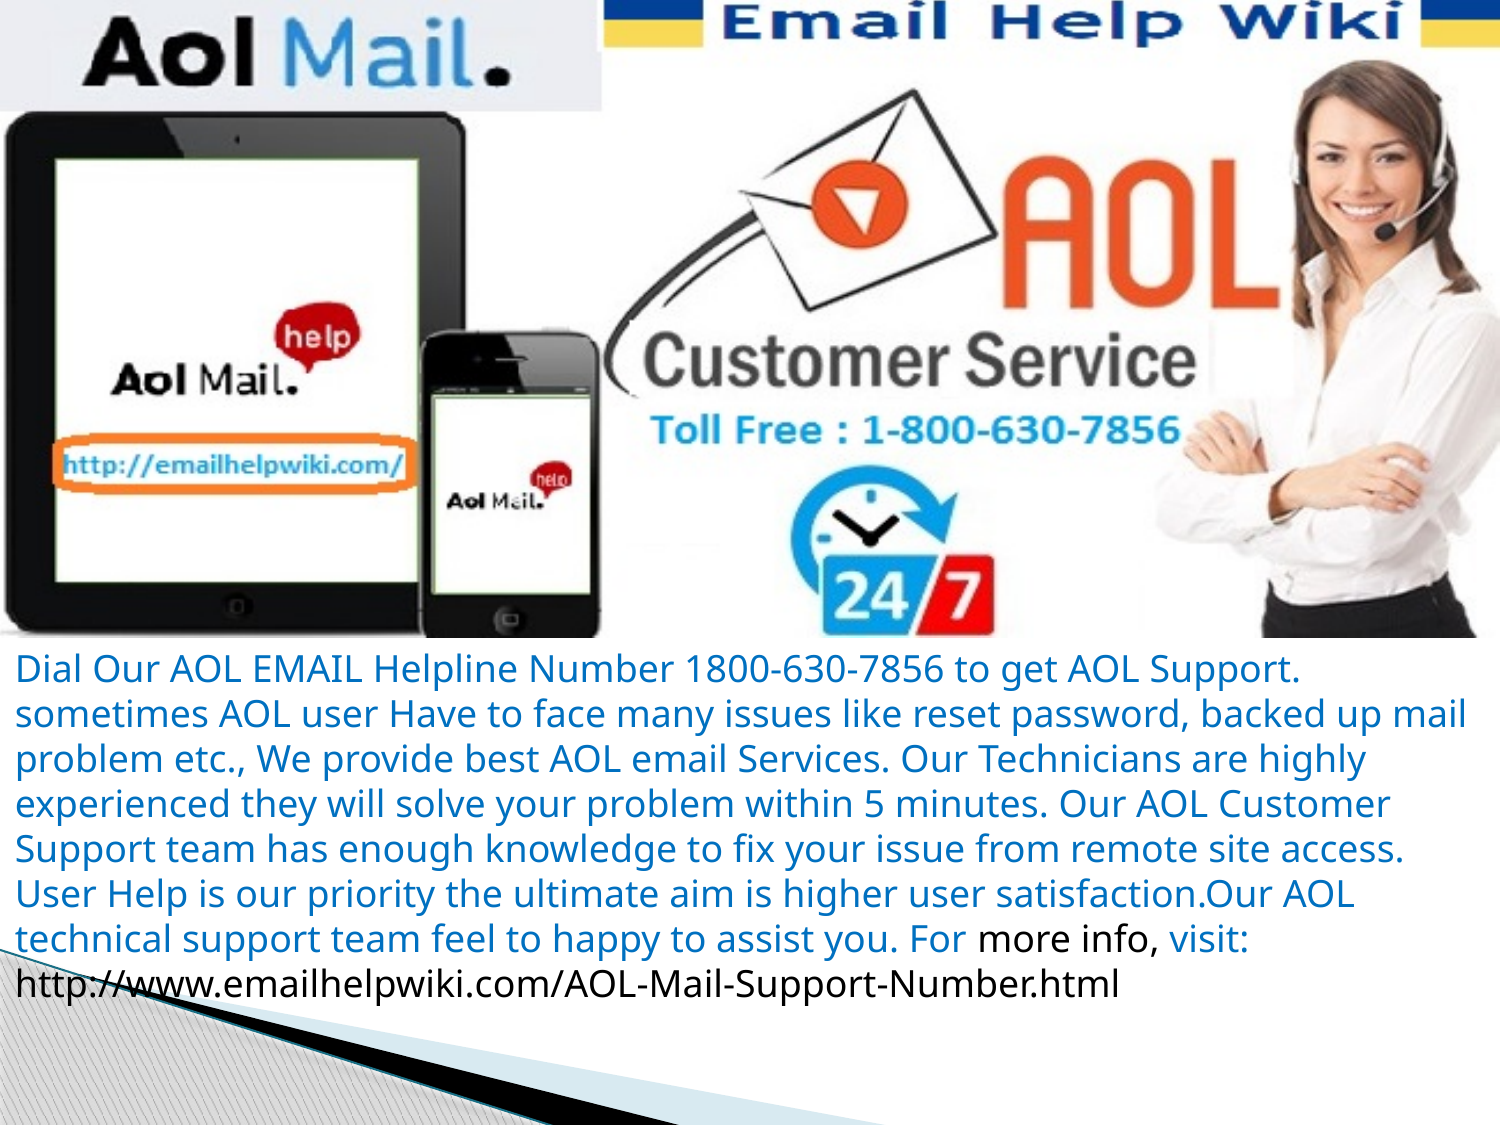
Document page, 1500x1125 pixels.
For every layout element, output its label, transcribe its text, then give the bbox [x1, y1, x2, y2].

text_box Dial Our AOL EMAIL Helpline Number 1800-630-7856 to get AOL Support. sometimes AOL user Have to face many issues like reset password, backed up mail problem etc., We provide best AOL email Services. Our Technicians are highly experienced they will solve your problem within 5 minutes. Our AOL Customer Support team has enough knowledge to fix your issue from remote site access. User Help is our priority the ultimate aim is higher user satisfaction.Our AOL technical support team feel to happy to assist you. For more info, visit: http://www.emailhelpwiki.com/AOL-Mail-Support-Number.html [0, 647, 1500, 1013]
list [0, 0, 1500, 638]
